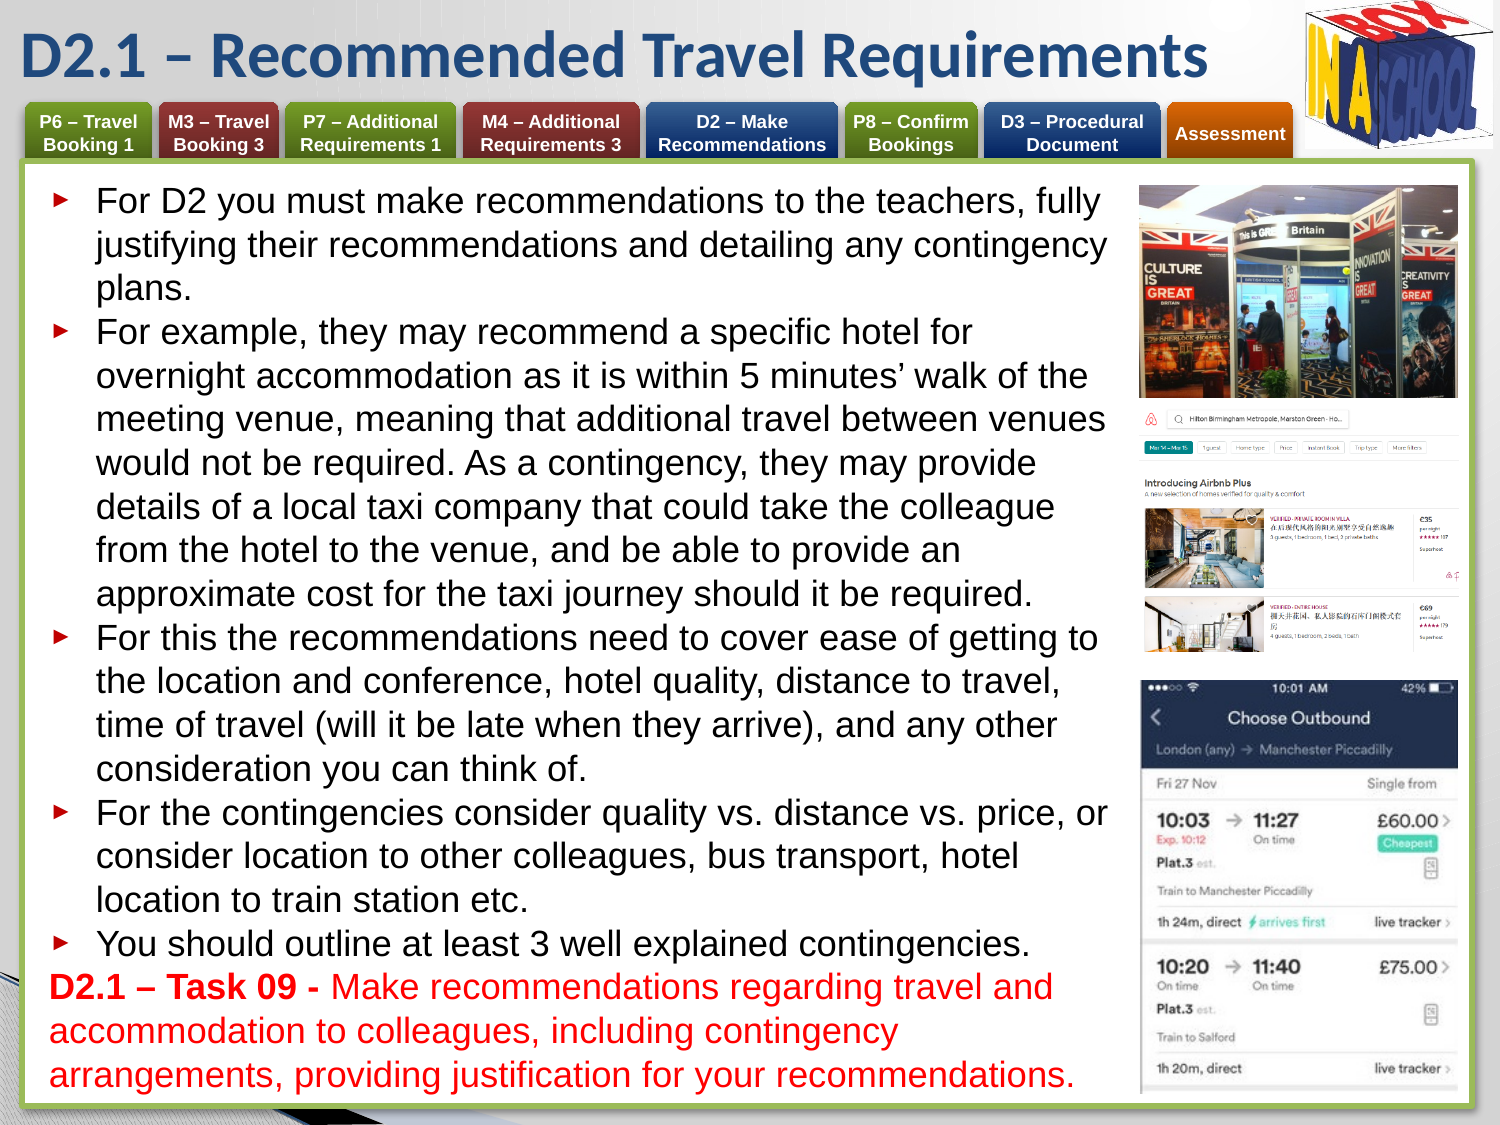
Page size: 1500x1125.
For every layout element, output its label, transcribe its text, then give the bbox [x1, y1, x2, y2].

picture [1139, 408, 1459, 652]
title D2.1 – Recommended Travel Requirements [5, 0, 1270, 102]
text_box For D2 you must make recommendations to the teachers, fully justifying their recommendations and detailing any contingency plans. For example, they may recommend a specific hotel for overnight accommodation as it is within 5 minutes’ walk of the meeting venue, meaning that additional travel between venues would not be required. As a contingency, they may provide details of a local taxi company that could take the colleague from the hotel to the venue, and be able to provide an approximate cost for the taxi journey should it be required. For this the recommendations need to cover ease of getting to the location and conference, hotel quality, distance to travel, time of travel (will it be late when they arrive), and any other consideration you can think of. For the contingencies consider quality vs. distance vs. price, or consider location to other colleagues, bus transport, hotel location to train station etc. You should outline at least 3 well explained contingencies. D2.1 – Task 09 - Make recommendations regarding travel and accommodation to colleagues, including contingency arrangements, providing justification for your recommendations. [34, 169, 1140, 1102]
picture [1139, 185, 1458, 399]
picture [281, 1114, 303, 1125]
picture [1305, 0, 1494, 149]
picture [1139, 680, 1458, 1095]
